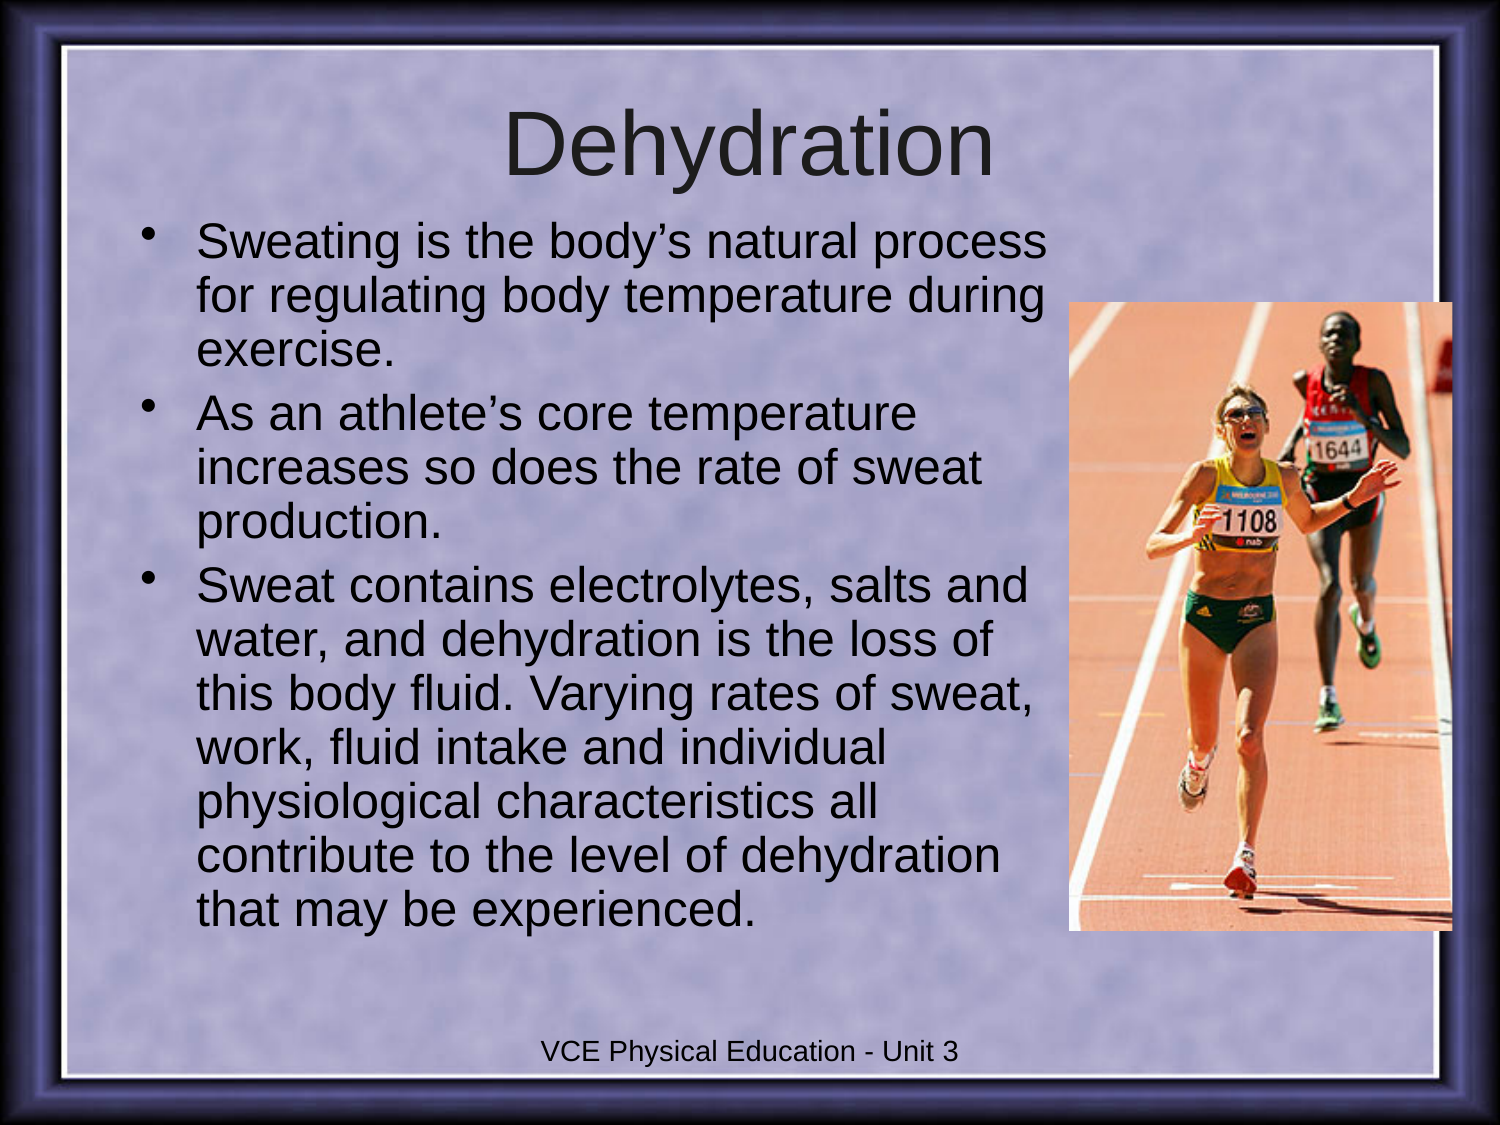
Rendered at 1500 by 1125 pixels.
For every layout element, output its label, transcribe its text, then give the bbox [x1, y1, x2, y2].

picture [0, 0, 1500, 1125]
footer VCE Physical Education - Unit 3 [512, 1024, 988, 1103]
title Dehydration [74, 44, 1426, 233]
list Sweating is the body’s natural process for regulating body temperature during exercise. As an athlete’s core temperature increases so does the rate of sweat production. Sweat contains electrolytes, salts and water, and dehydration is the loss of this body fluid. Varying rates of sweat, work, fluid intake and individual physiological characteristics all contribute to the level of dehydration that may be experienced. [124, 207, 1094, 951]
